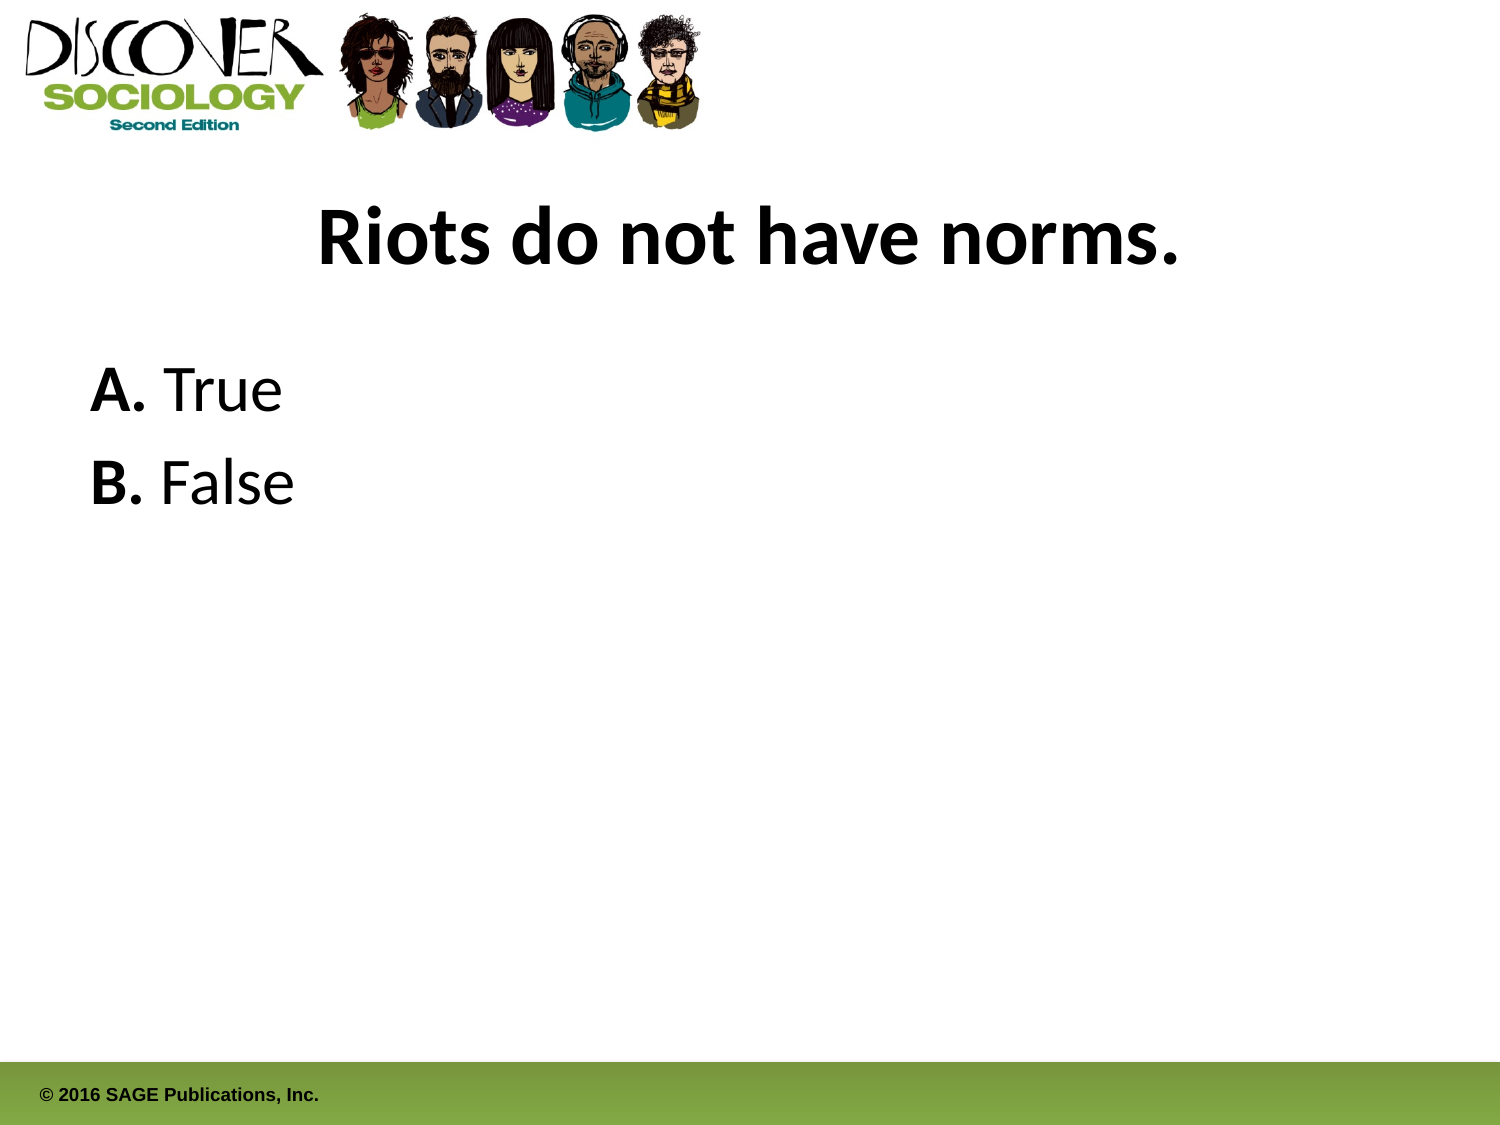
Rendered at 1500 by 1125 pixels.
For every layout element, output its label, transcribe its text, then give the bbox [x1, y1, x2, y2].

list A. True B. False [75, 337, 1425, 1080]
title Riots do not have norms. [75, 137, 1425, 325]
picture [0, 0, 1500, 1062]
